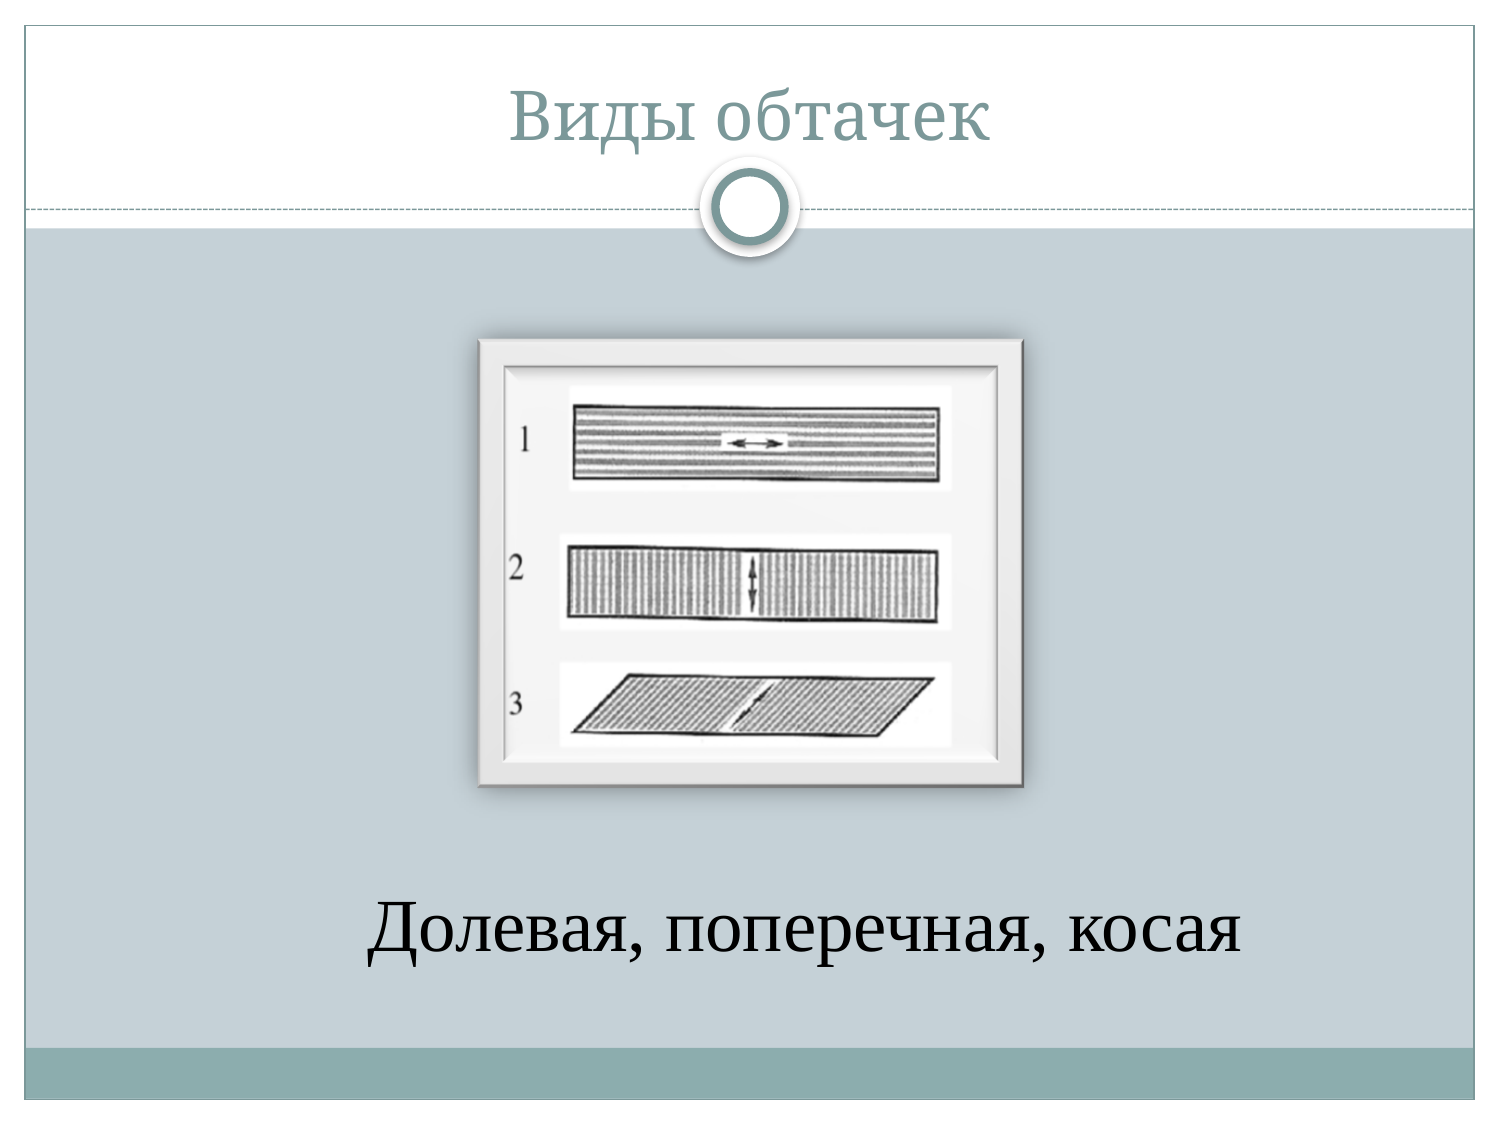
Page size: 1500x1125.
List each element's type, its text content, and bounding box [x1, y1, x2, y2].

text_box Долевая, поперечная, косая [352, 869, 1258, 975]
title Виды обтачек [49, 37, 1450, 162]
list [49, 250, 1445, 1001]
picture [436, 296, 1064, 829]
